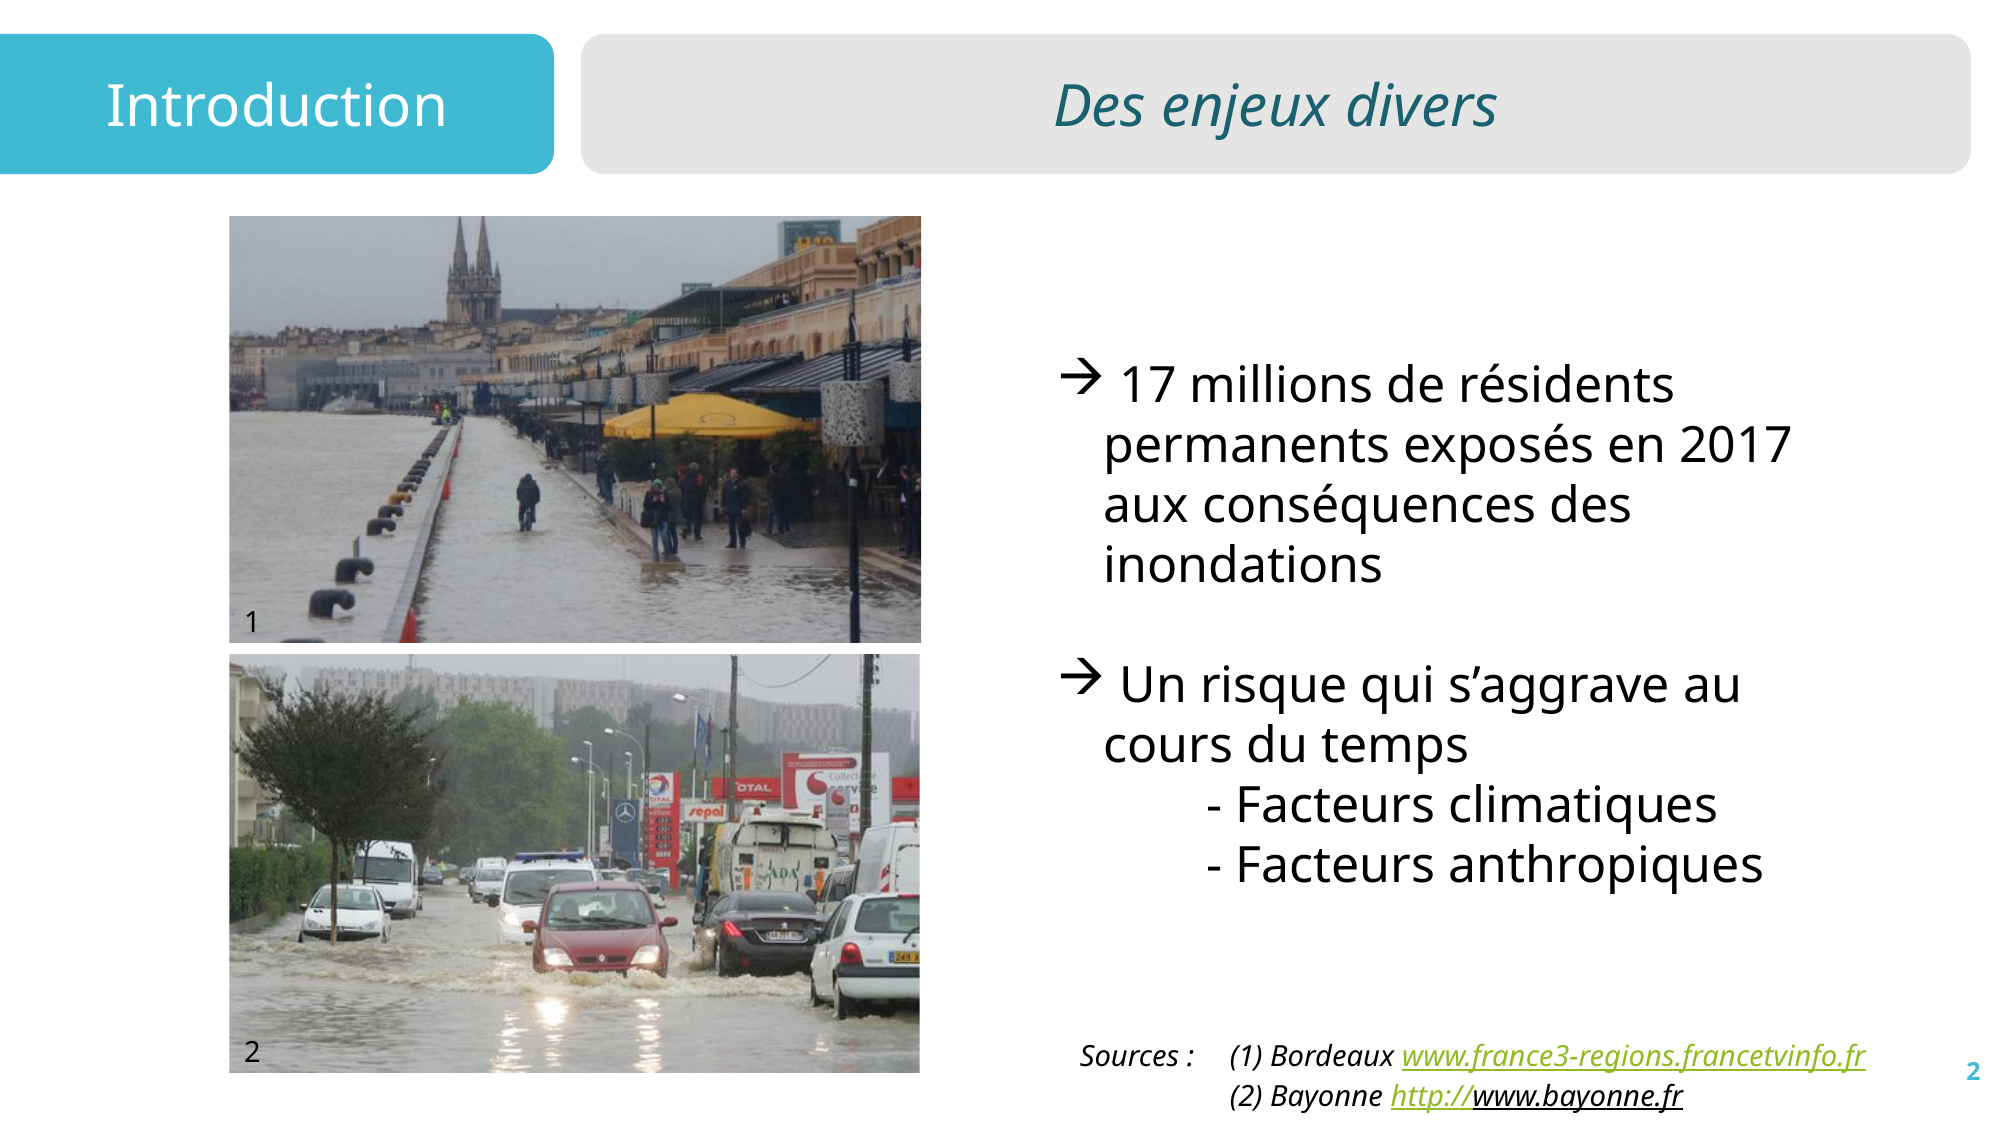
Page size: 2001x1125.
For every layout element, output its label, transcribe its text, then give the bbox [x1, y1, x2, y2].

text_box Des enjeux divers [611, 61, 1941, 146]
text_box Introduction [26, 61, 527, 146]
text_box [0, 32, 555, 176]
text_box [580, 32, 1972, 176]
text_box 17 millions de résidents permanents exposés en 2017 aux conséquences des inondations Un risque qui s’aggrave au cours du temps - Facteurs climatiques - Facteurs anthropiques [1042, 345, 1840, 901]
picture [229, 215, 922, 643]
slide_number 2 [1897, 1042, 1996, 1103]
text_box Sources : (1) Bordeaux www.france3-regions.francetvinfo.fr (2) Bayonne http://www.bayonne.fr [1065, 1029, 1897, 1124]
picture [229, 653, 920, 1073]
